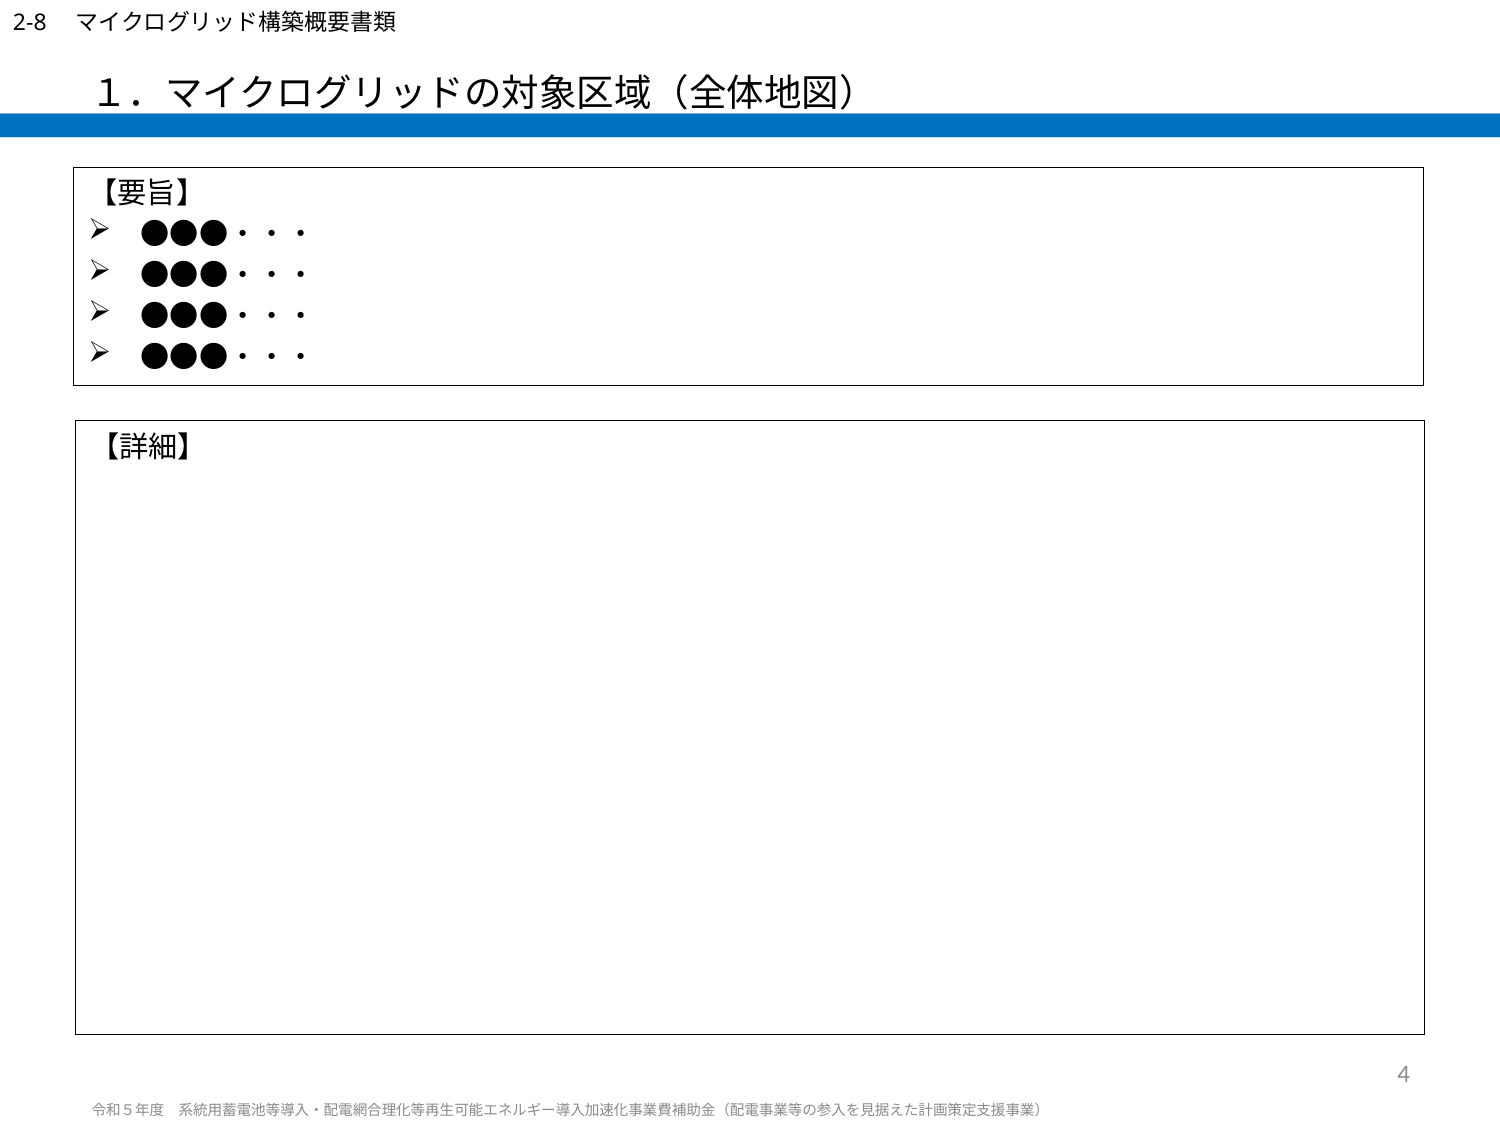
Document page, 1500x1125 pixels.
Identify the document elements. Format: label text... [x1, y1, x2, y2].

list 【要旨】 ●●●・・・ ●●●・・・ ●●●・・・ ●●●・・・ [73, 167, 1424, 386]
text_box 2-8 マイクログリッド構築概要書類 [0, 0, 467, 61]
list 【詳細】 [75, 420, 1425, 1035]
text_box [0, 113, 1500, 138]
slide_number 4 [1074, 1042, 1425, 1103]
title １．マイクログリッドの対象区域（全体地図） [75, 45, 1425, 113]
